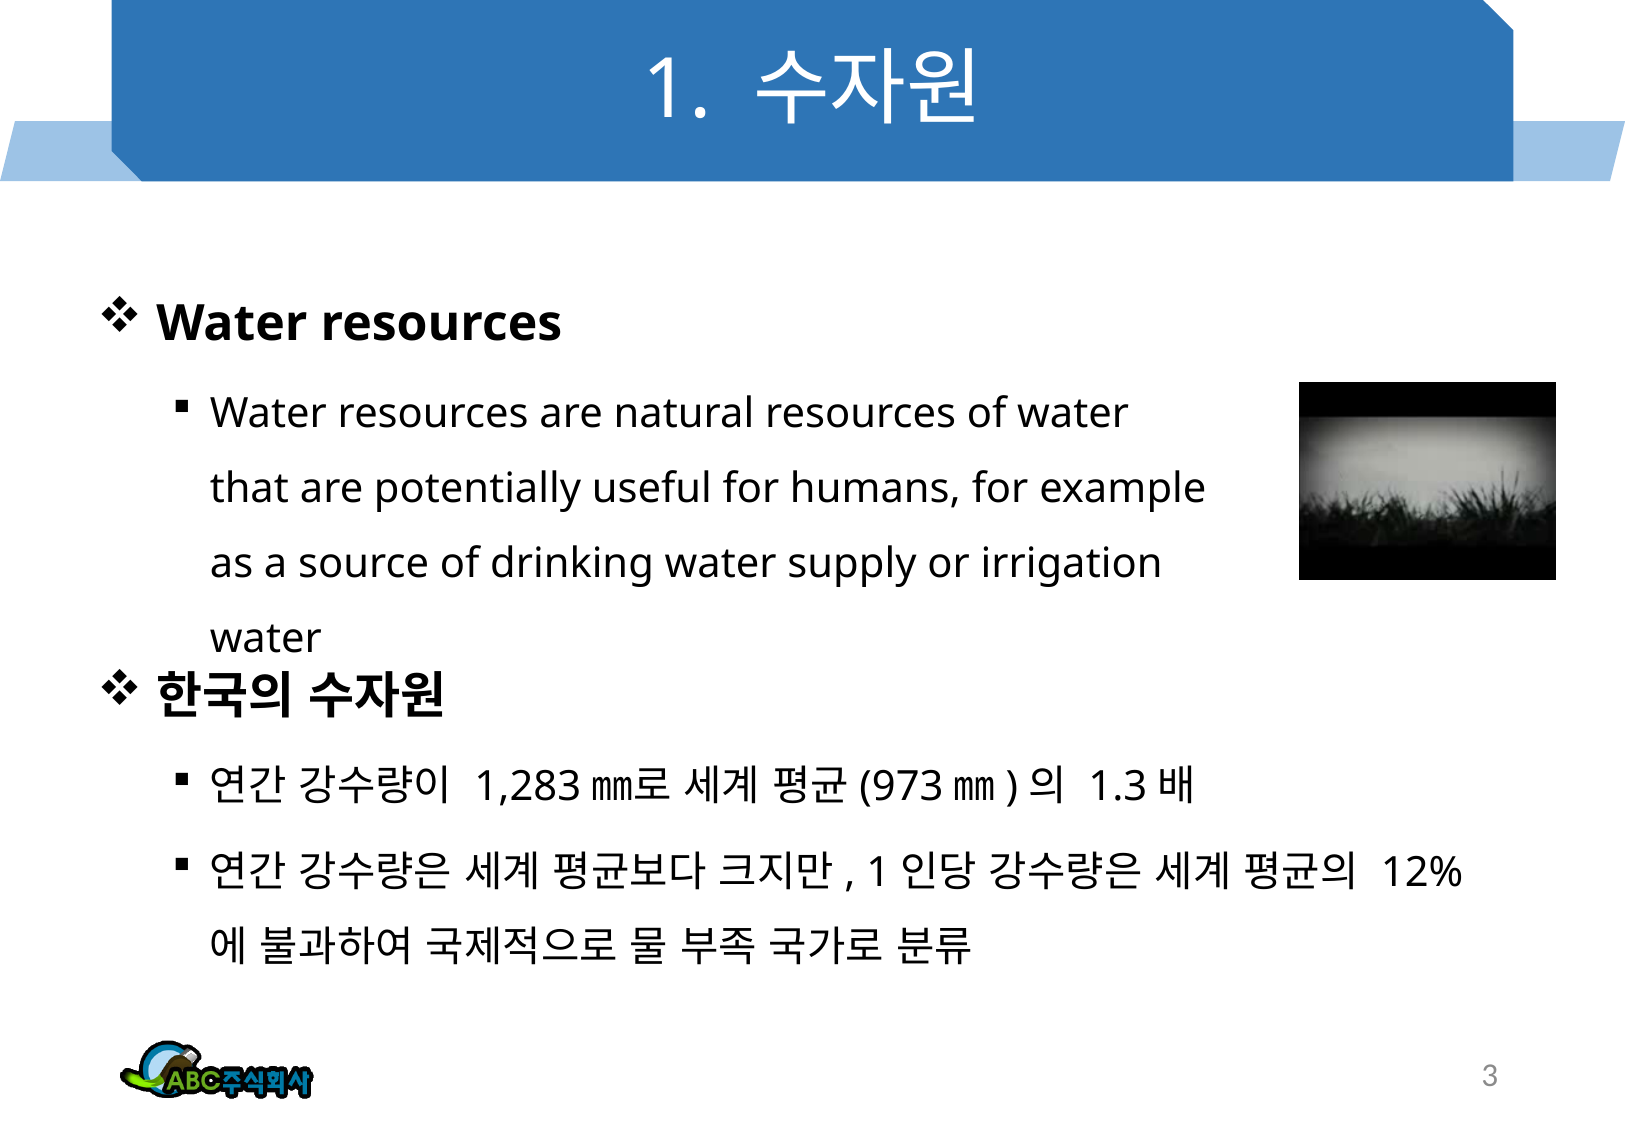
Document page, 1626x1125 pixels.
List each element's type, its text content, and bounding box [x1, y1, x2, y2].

text_box 한국의 수자원 연간 강수량이 1,283㎜로 세계 평균(973㎜)의 1.3배 연간 강수량은 세계 평균보다 크지만, 1인당 강수량은 세계 평균의 12%에 불과하여 국제적으로 물 부족 국가로 분류 [82, 626, 1484, 994]
list Water resources Water resources are natural resources of water that are potentially useful for humans, for example as a source of drinking water supply or irrigation water [82, 253, 1232, 602]
slide_number 3 [1147, 1042, 1514, 1103]
picture [111, 1034, 319, 1103]
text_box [1299, 381, 1557, 581]
title 1. 수자원 [0, 0, 1625, 182]
